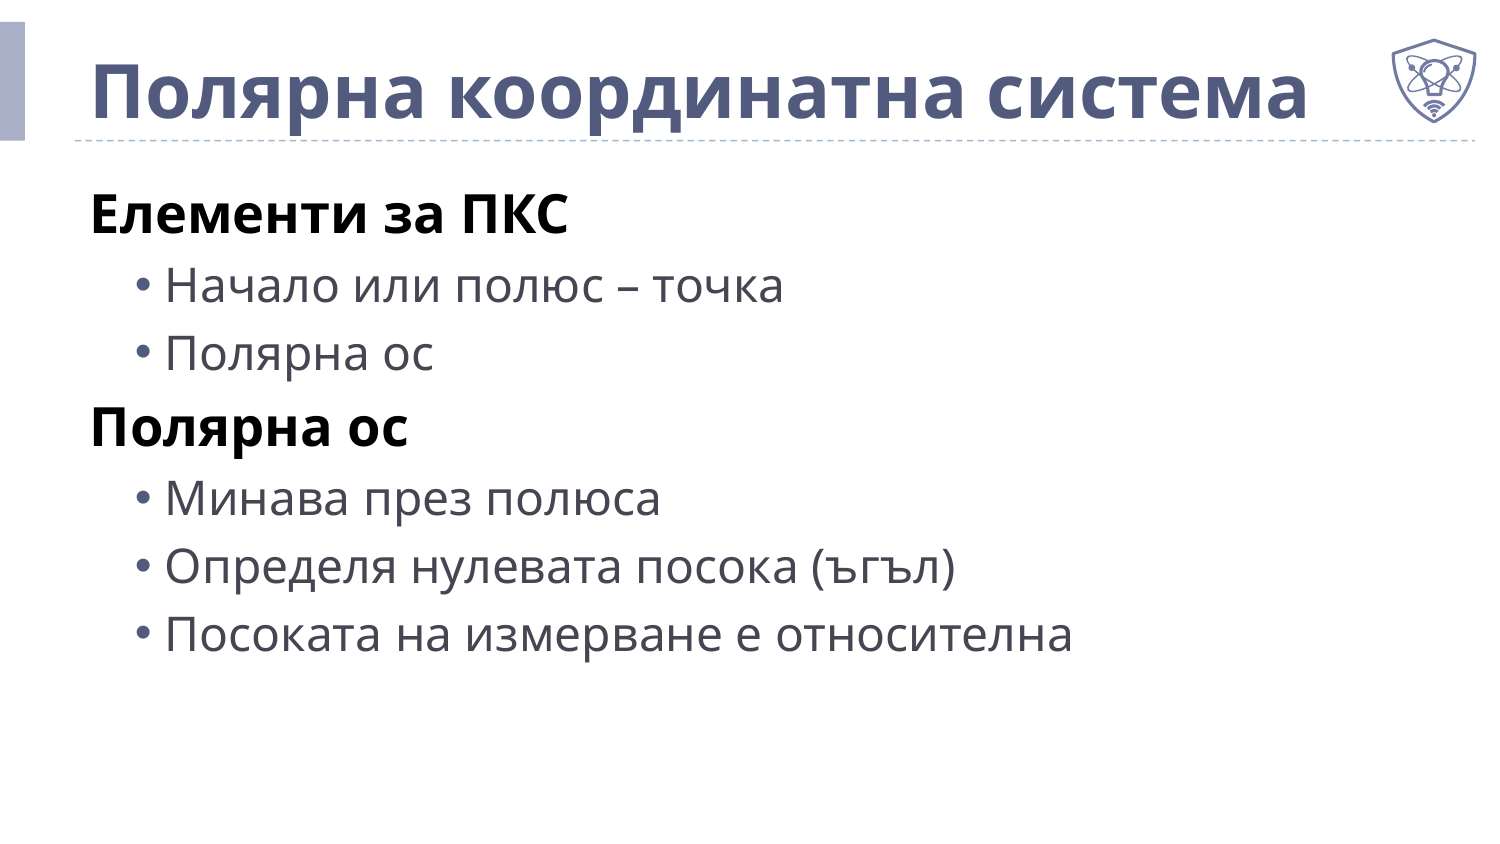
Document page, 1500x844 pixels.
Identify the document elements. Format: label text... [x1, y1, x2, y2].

title Полярна координатна система [75, 18, 1475, 141]
list Елементи за ПКС Начало или полюс – точка Полярна ос Полярна ос Минава през полюса Определя нулевата посока (ъгъл) Посоката на измерване е относителна [75, 171, 1475, 835]
